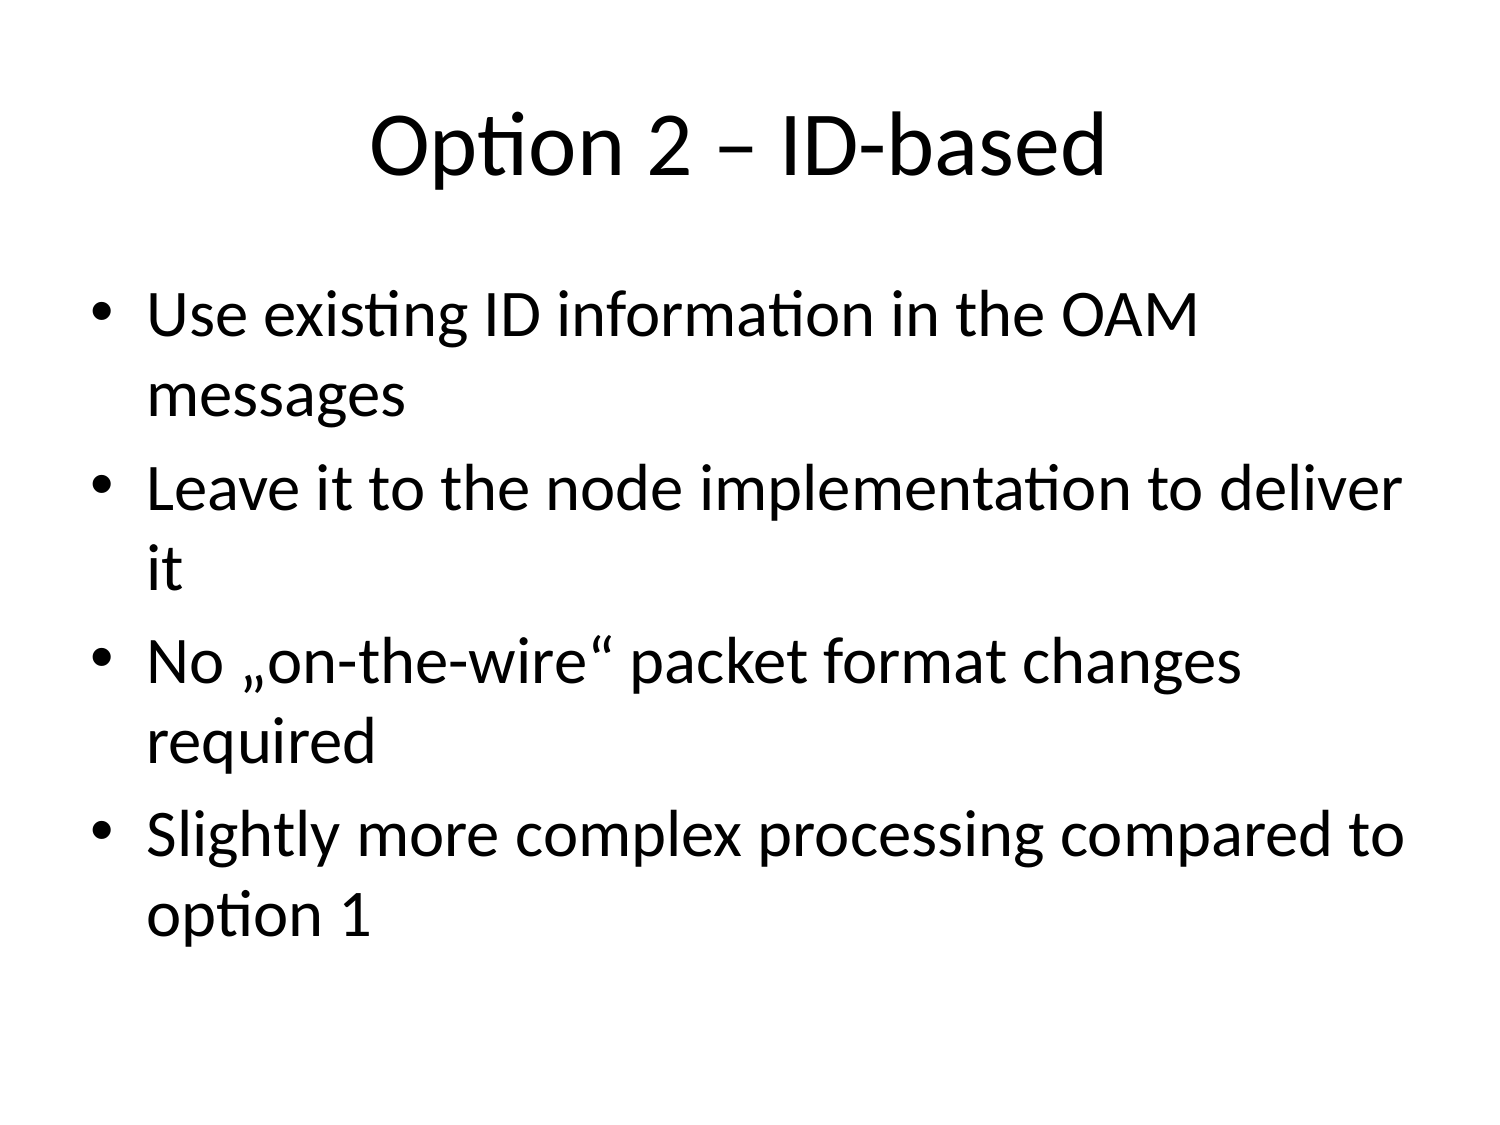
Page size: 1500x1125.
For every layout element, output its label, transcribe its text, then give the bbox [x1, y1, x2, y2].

list Use existing ID information in the OAM messages Leave it to the node implementation to deliver it No „on-the-wire“ packet format changes required Slightly more complex processing compared to option 1 [74, 262, 1426, 1006]
title Option 2 – ID-based [74, 44, 1426, 233]
